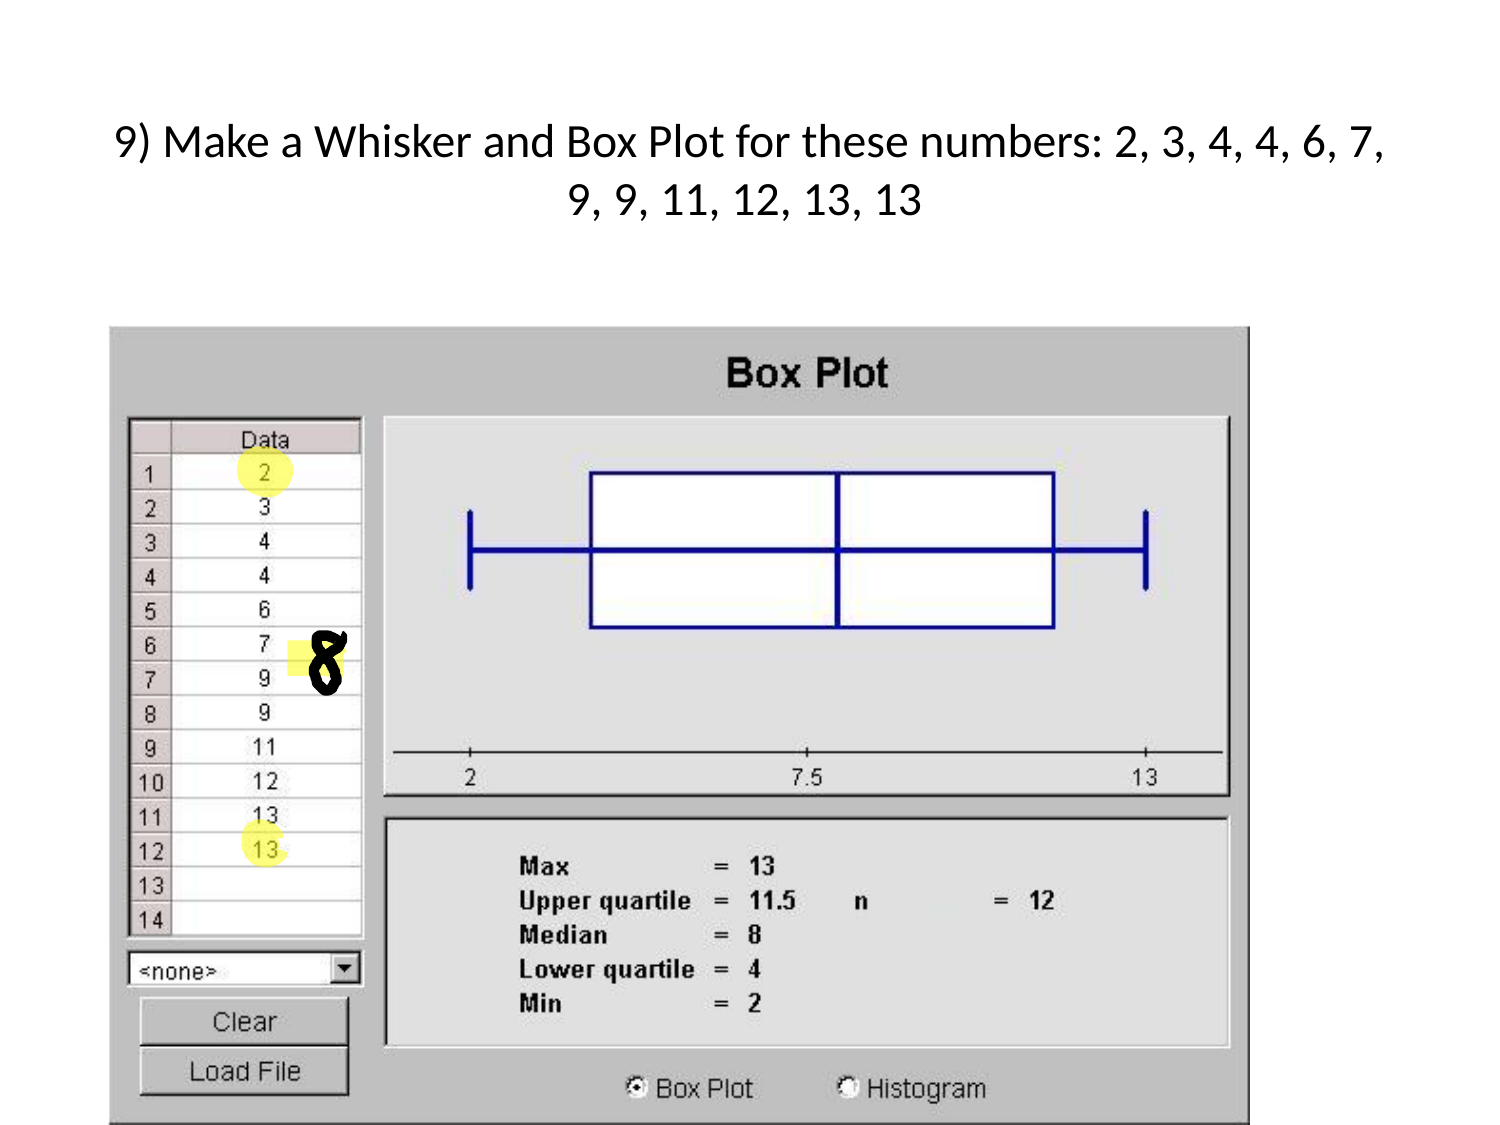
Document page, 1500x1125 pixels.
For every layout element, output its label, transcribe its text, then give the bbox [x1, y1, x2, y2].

picture [108, 325, 1251, 1125]
title 9) Make a Whisker and Box Plot for these numbers: 2, 3, 4, 4, 6, 7, 9, 9, 11, 12, 13, 13 [75, 45, 1425, 233]
